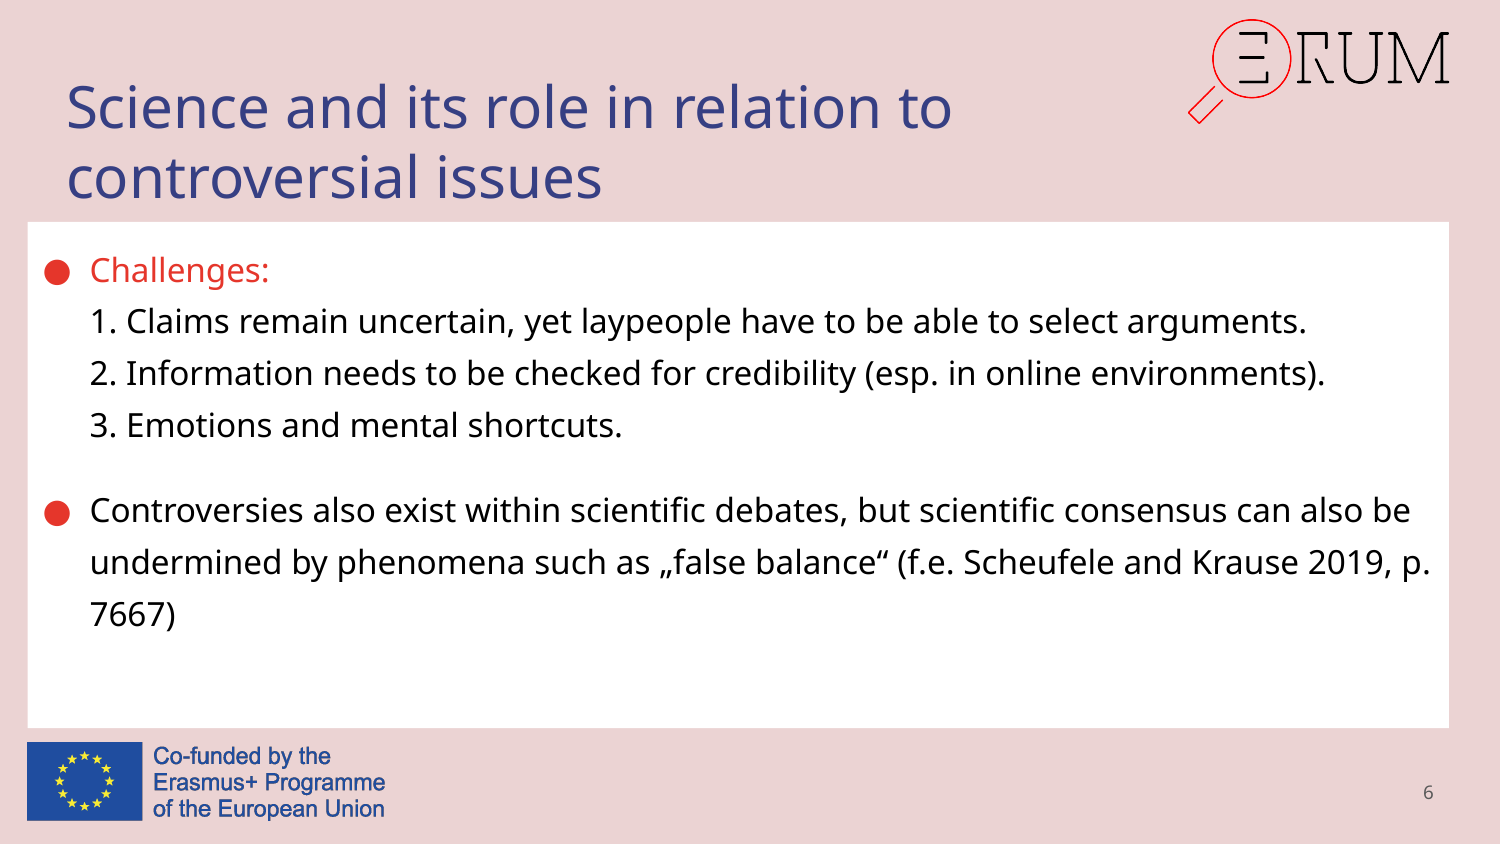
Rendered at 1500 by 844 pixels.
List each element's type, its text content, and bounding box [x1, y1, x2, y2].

picture [27, 742, 385, 821]
list Challenges: 1. Claims remain uncertain, yet laypeople have to be able to select arguments. 2. Information needs to be checked for credibility (esp. in online environments). 3. Emotions and mental shortcuts. Controversies also exist within scientific debates, but scientific consensus can also be undermined by phenomena such as „false balance“ (f.e. Scheufele and Krause 2019, p. 7667) [27, 221, 1449, 729]
title Science and its role in relation to controversial issues [51, 55, 1168, 150]
picture [1136, 0, 1500, 137]
slide_number 6 [1358, 761, 1449, 826]
